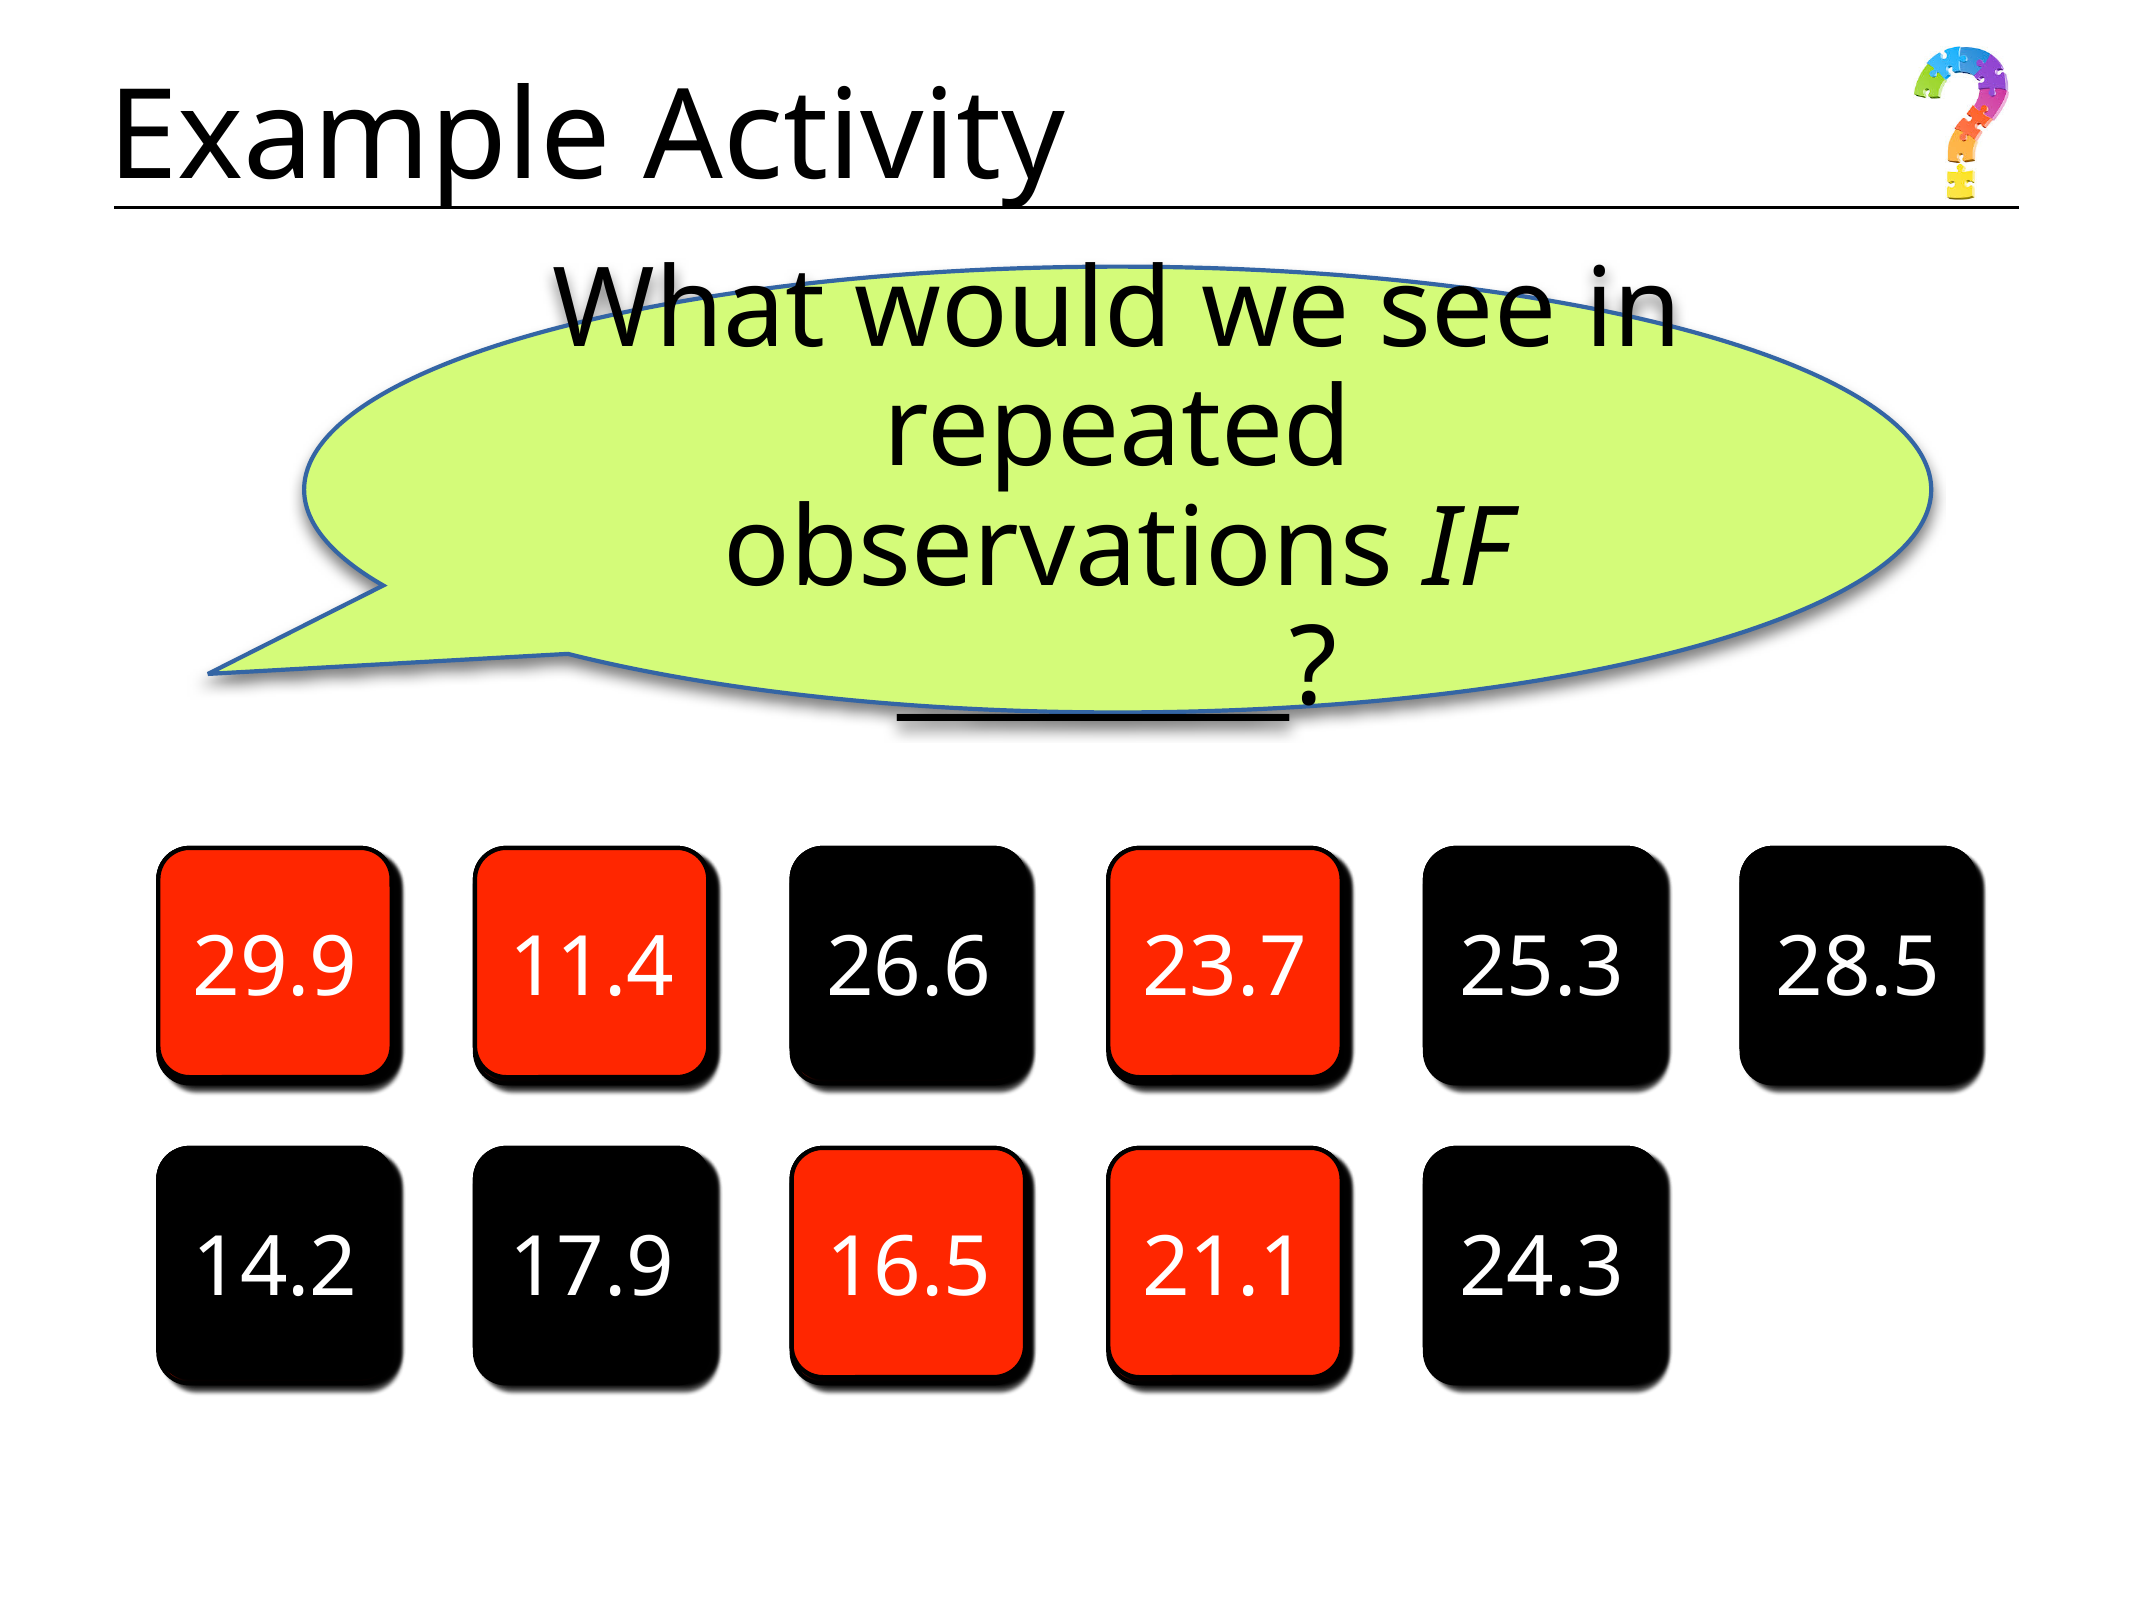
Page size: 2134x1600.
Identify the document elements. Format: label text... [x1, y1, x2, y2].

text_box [158, 847, 1976, 1378]
text_box What would we see in repeated observations IF ________? [207, 266, 1932, 713]
text_box Example Activity [108, 41, 113, 215]
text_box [114, 35, 2026, 210]
